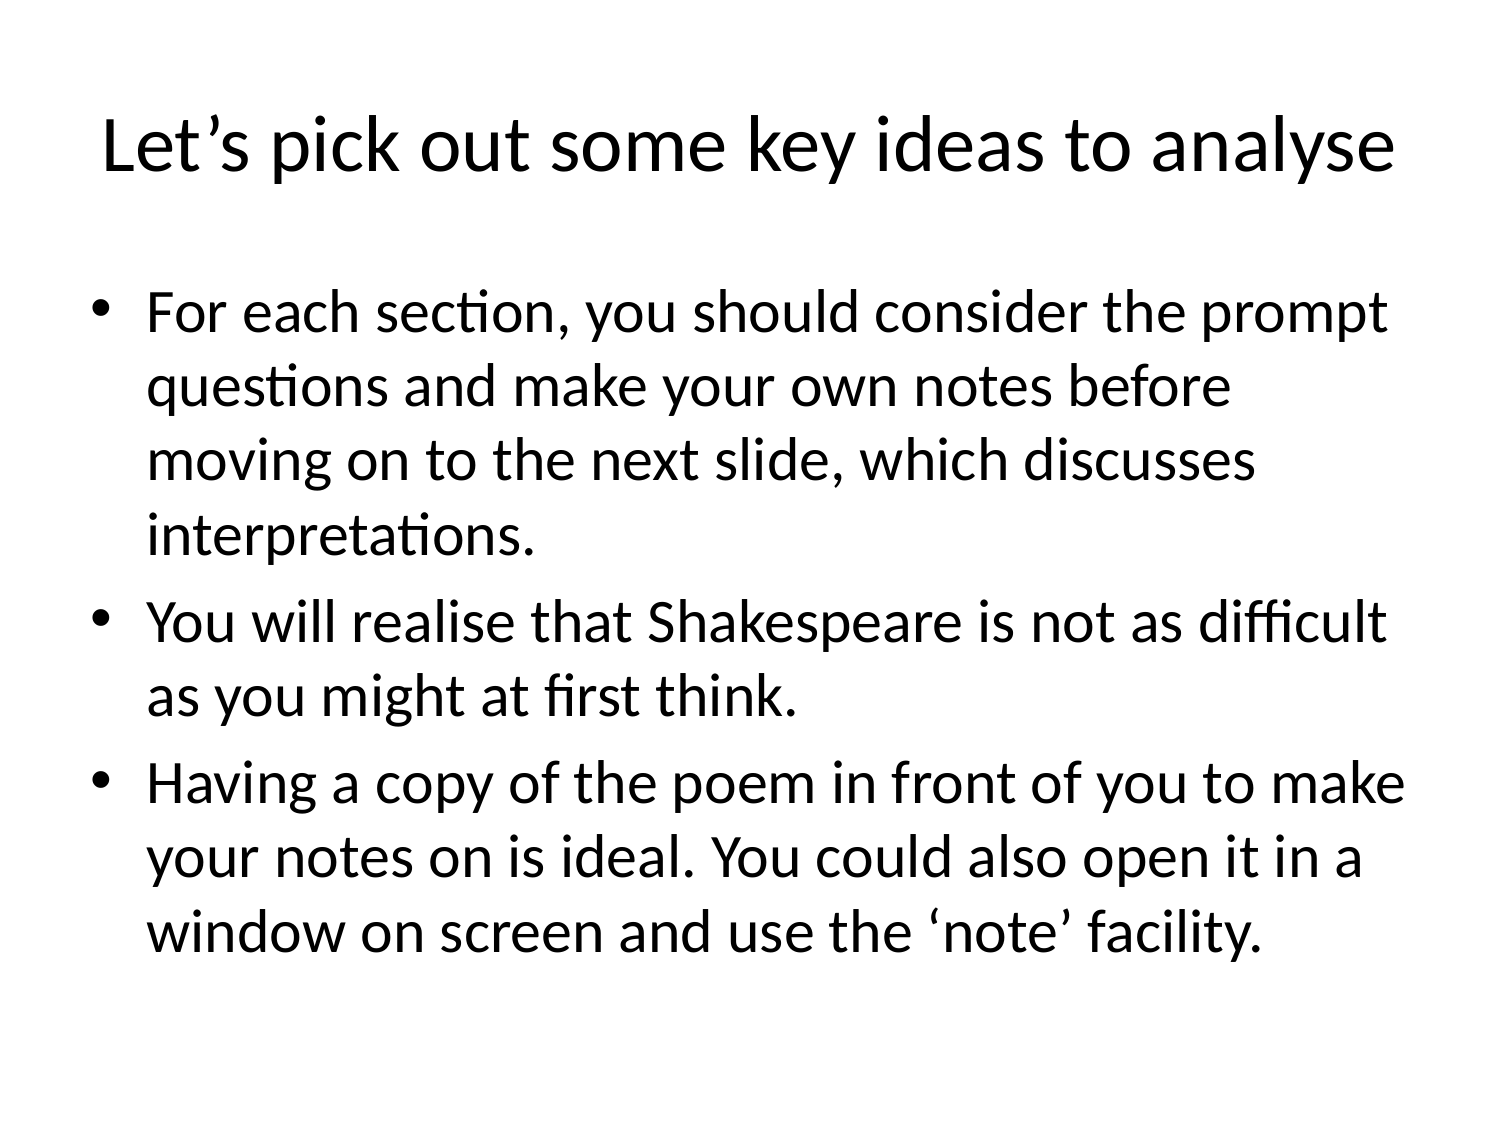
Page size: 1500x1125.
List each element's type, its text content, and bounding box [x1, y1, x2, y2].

list For each section, you should consider the prompt questions and make your own notes before moving on to the next slide, which discusses interpretations. You will realise that Shakespeare is not as difficult as you might at first think. Having a copy of the poem in front of you to make your notes on is ideal. You could also open it in a window on screen and use the ‘note’ facility. [75, 262, 1425, 1005]
title Let’s pick out some key ideas to analyse [75, 45, 1425, 233]
